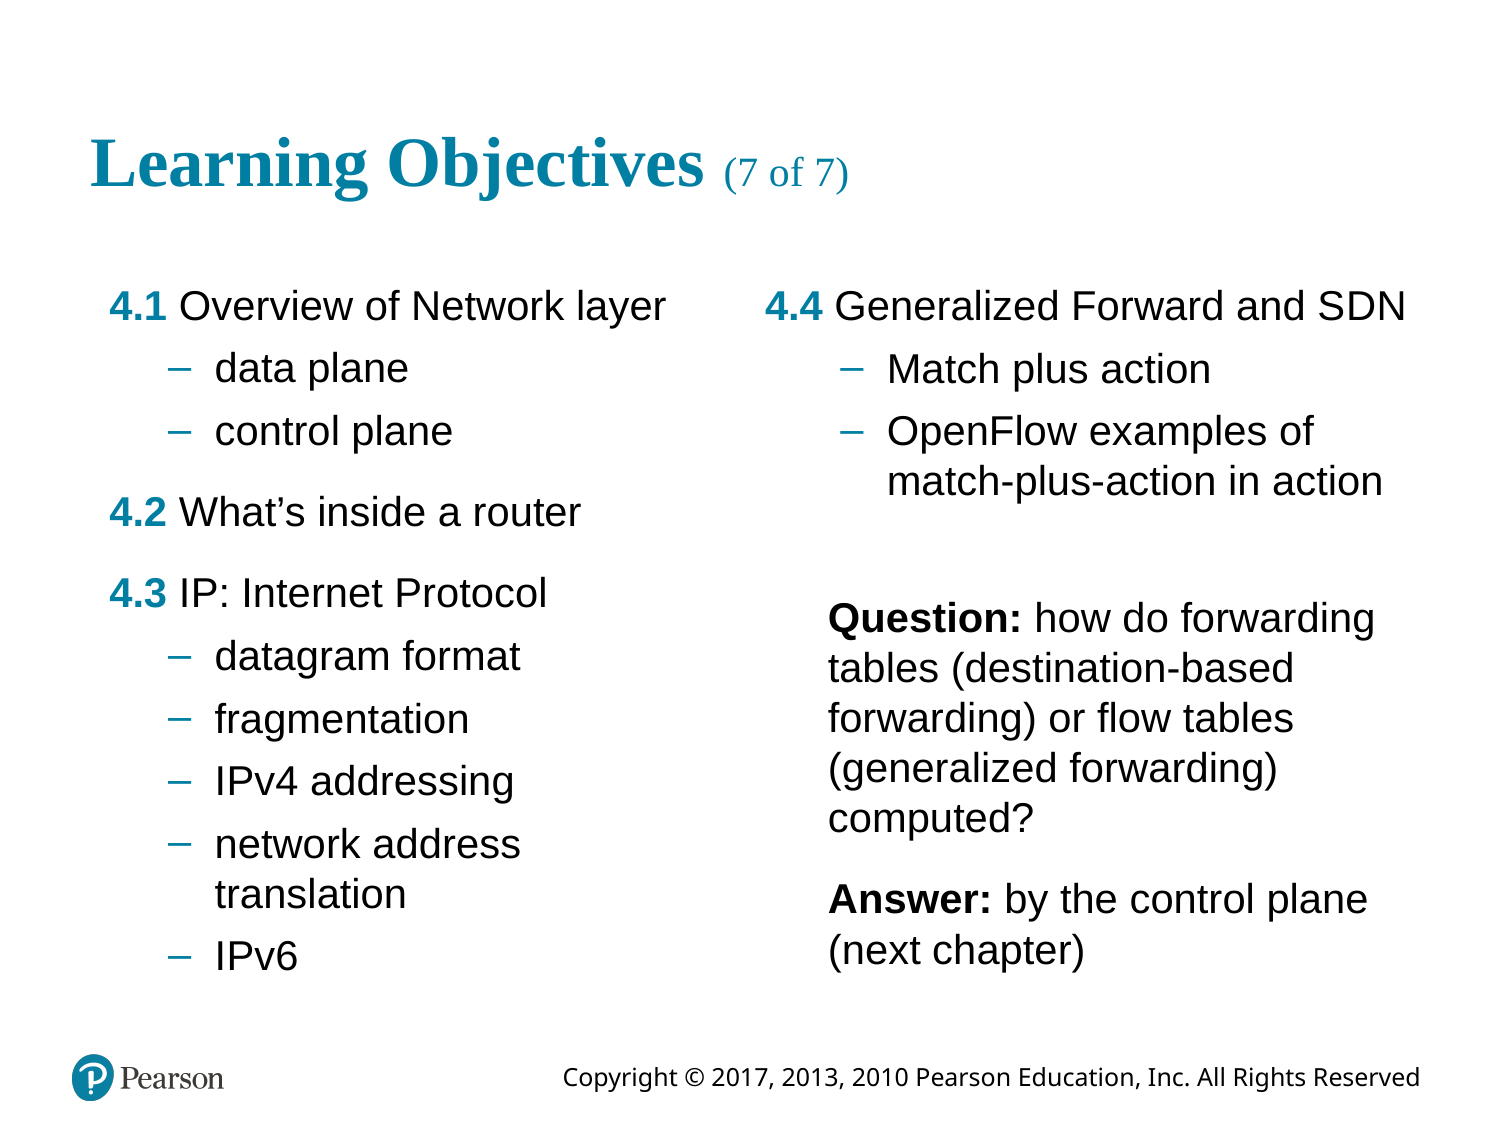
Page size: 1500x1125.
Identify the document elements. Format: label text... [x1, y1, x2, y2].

list Question: how do forwarding tables (destination-based forwarding) or flow tables (generalized forwarding) computed? Answer: by the control plane (next chapter) [812, 576, 1399, 983]
title Learning Objectives (7 of 7) [75, 35, 1425, 216]
picture [98, 1054, 224, 1101]
picture [72, 1054, 88, 1070]
picture [72, 1087, 83, 1101]
list 4.1 Overview of Network layer data plane control plane 4.2 What’s inside a router 4.3 I P: Internet Protocol datagram format fragmentation I Pv4 addressing network address translation I Pv6 [77, 263, 724, 1005]
list 4.4 Generalized Forward and S D N Match plus action OpenFlow examples of match-plus-action in action [750, 263, 1425, 533]
picture [80, 1063, 106, 1088]
